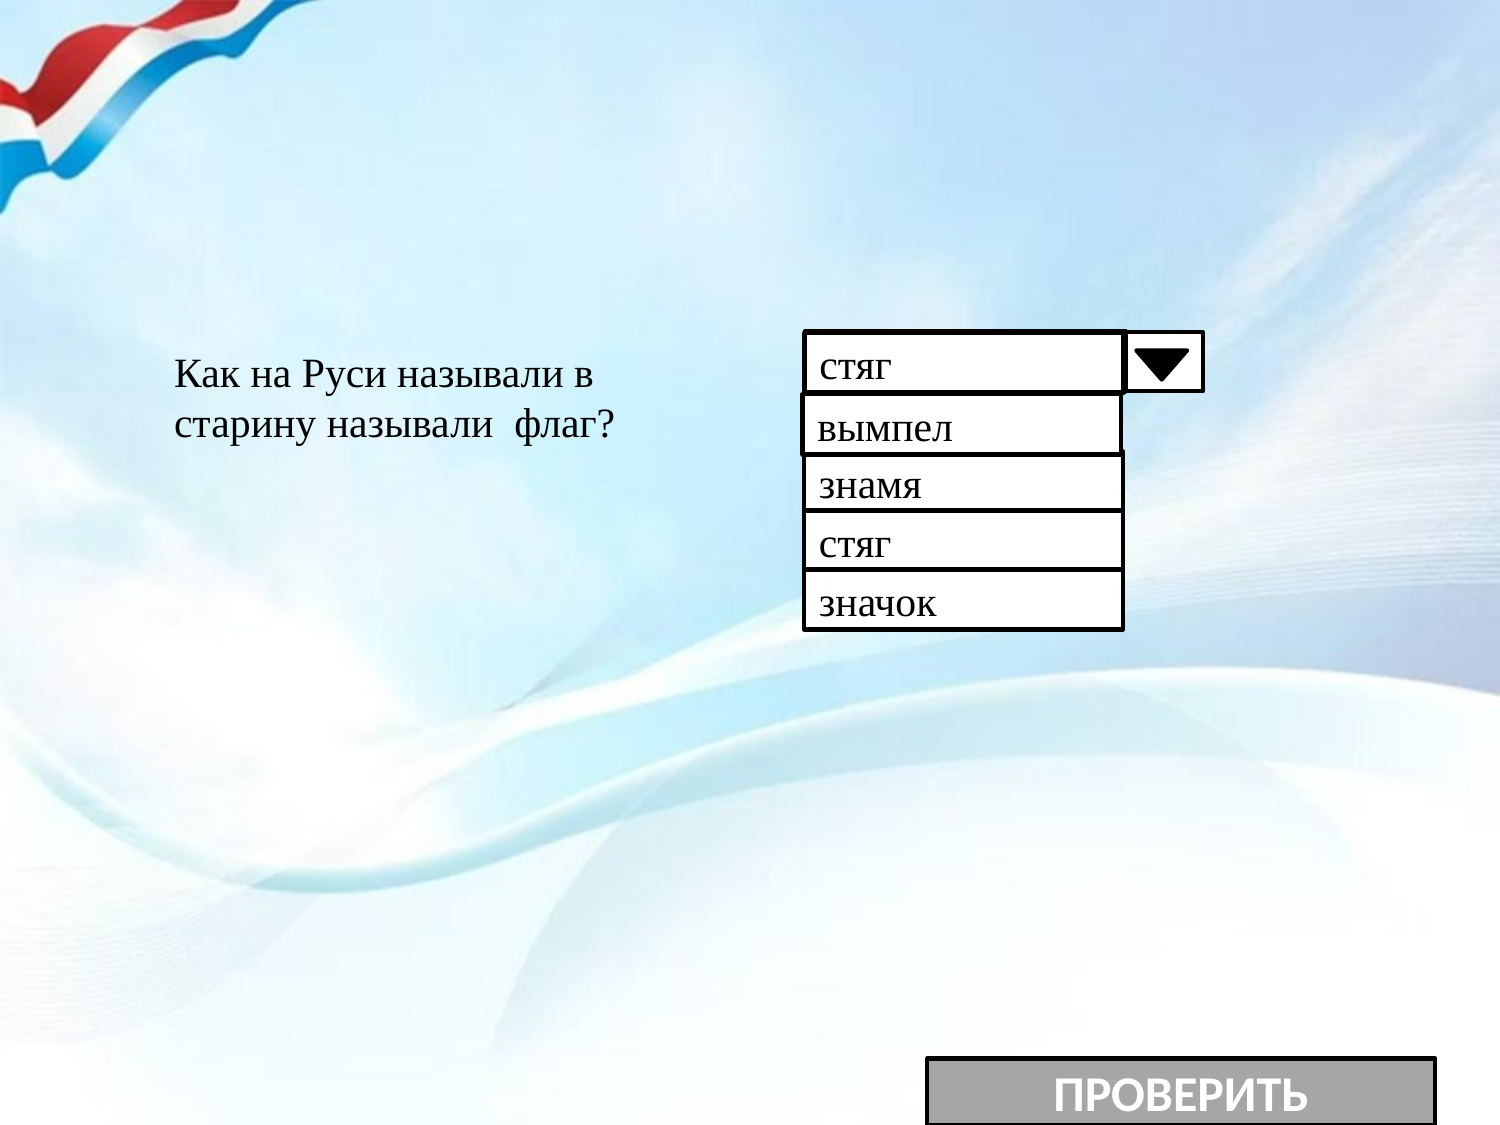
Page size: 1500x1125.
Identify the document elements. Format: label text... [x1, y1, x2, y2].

text_box ПРОВЕРИТЬ [925, 1056, 1437, 1125]
text_box значок [802, 567, 1125, 632]
text_box знамя [802, 449, 1125, 508]
text_box [800, 329, 1123, 392]
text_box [1123, 332, 1204, 392]
text_box стяг [802, 508, 1125, 567]
picture [0, 0, 1500, 1125]
text_box вымпел [800, 392, 1123, 457]
text_box Как на Руси называли в старину называли флаг? [159, 337, 750, 453]
text_box стяг [803, 331, 1122, 395]
